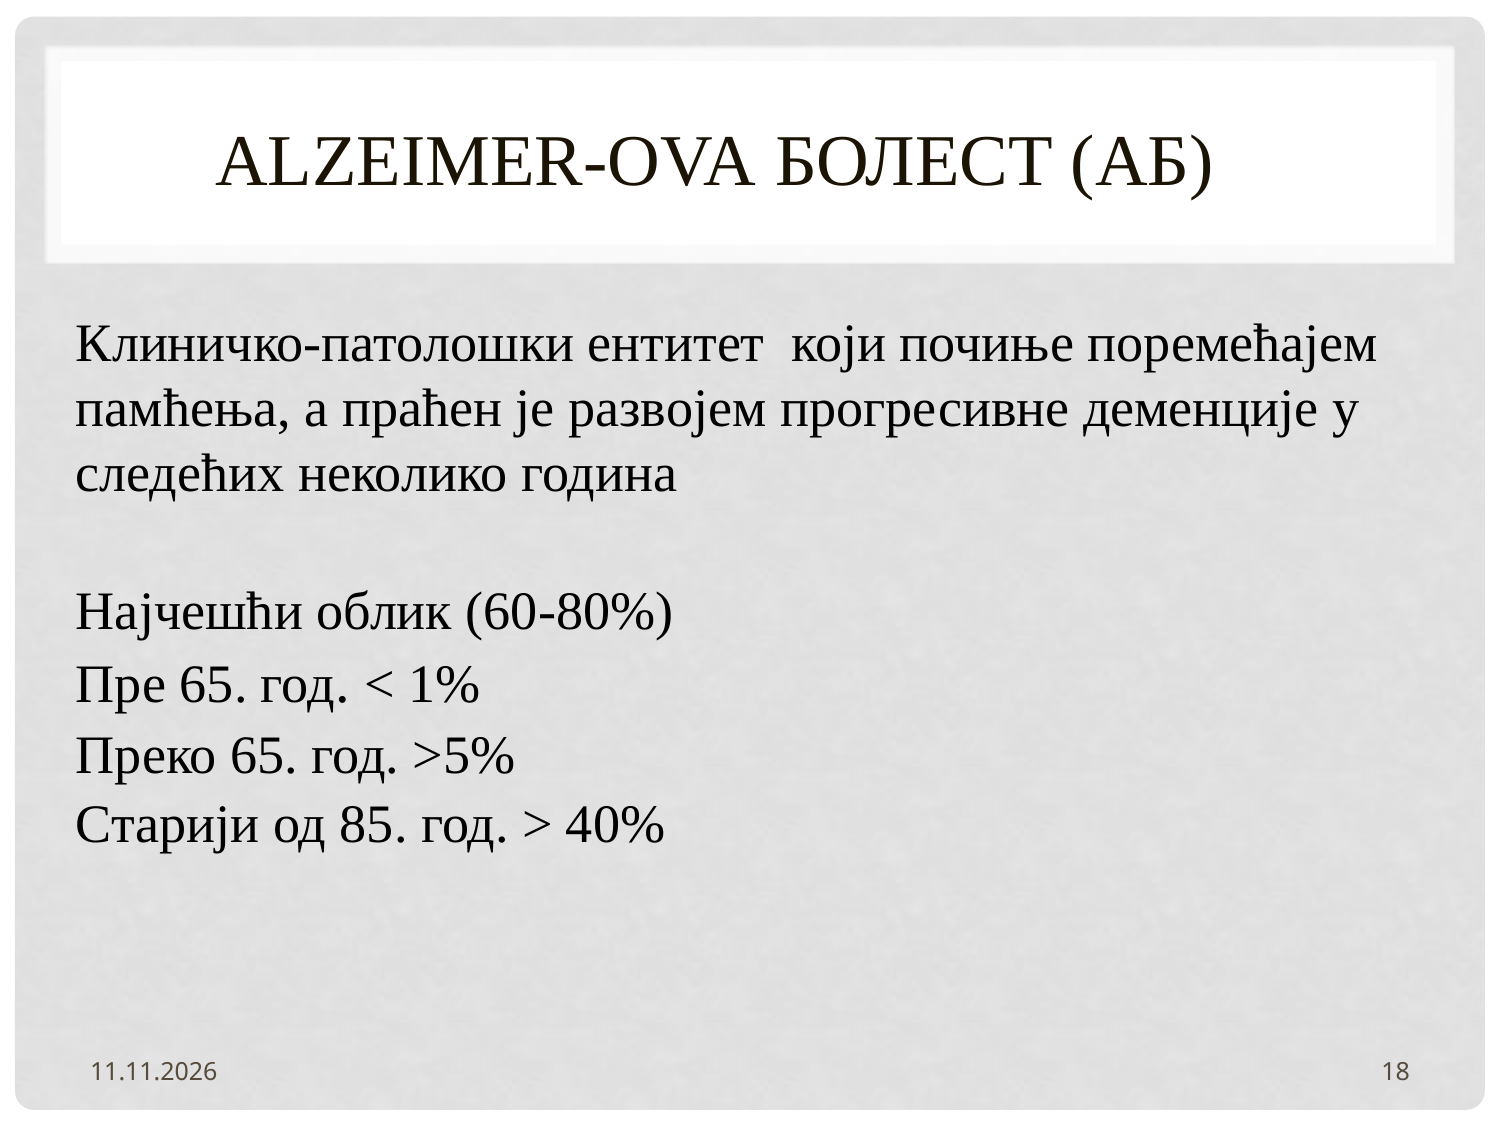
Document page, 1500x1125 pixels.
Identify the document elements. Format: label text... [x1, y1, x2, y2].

slide_number 18 [1074, 1042, 1425, 1103]
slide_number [75, 1042, 425, 1103]
title Alzeimer-ova болест (АБ) [87, 62, 1343, 250]
list Клиничко-патолошки ентитет који почиње поремећајем памћења, a праћен је развојем прогресивне деменције у следећих неколико година Најчешћи облик (60-80%) Пре 65. год. < 1% Преко 65. год. >5% Старији од 85. год. > 40% [41, 299, 1462, 1084]
